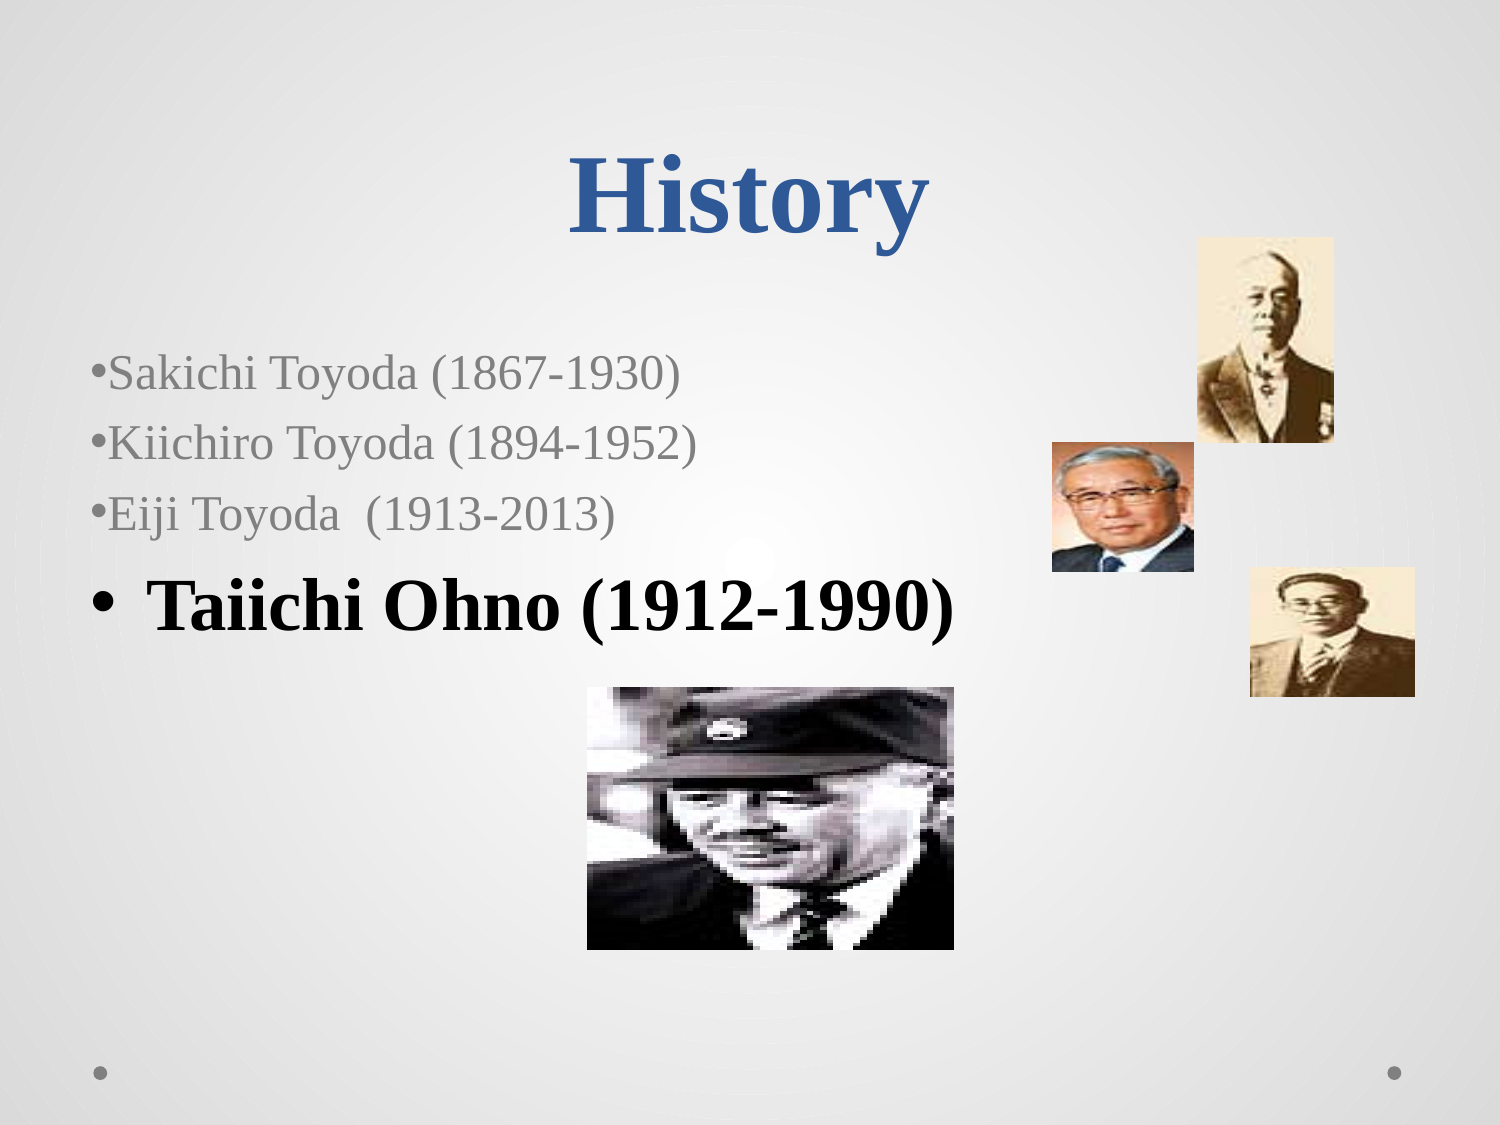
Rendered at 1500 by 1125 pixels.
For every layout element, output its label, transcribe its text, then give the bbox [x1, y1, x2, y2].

title History [75, 0, 1425, 262]
picture [1249, 566, 1415, 697]
picture [1197, 237, 1334, 443]
list Sakichi Toyoda (1867-1930) Kiichiro Toyoda (1894-1952) Eiji Toyoda (1913-2013) Taiichi Ohno (1912-1990) [75, 262, 1425, 1005]
picture [1052, 442, 1195, 573]
picture [587, 687, 954, 951]
